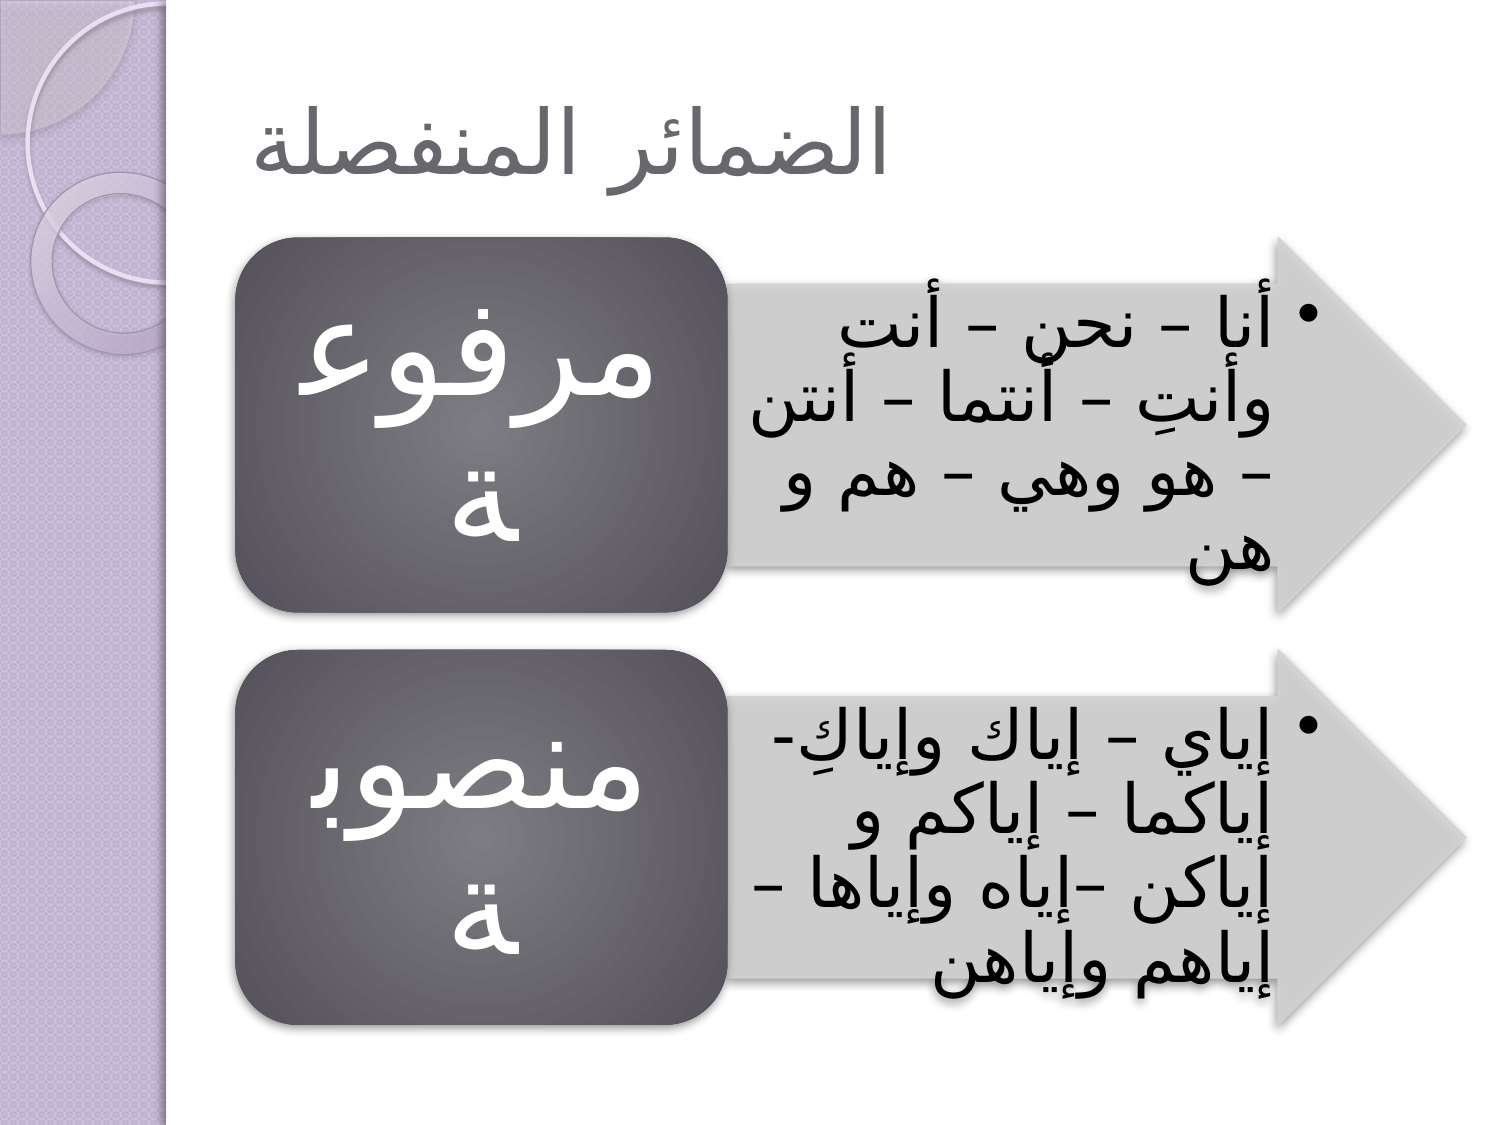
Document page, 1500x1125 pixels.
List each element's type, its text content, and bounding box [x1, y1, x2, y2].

title الضمائر المنفصلة [235, 45, 1466, 233]
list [235, 237, 1466, 1026]
